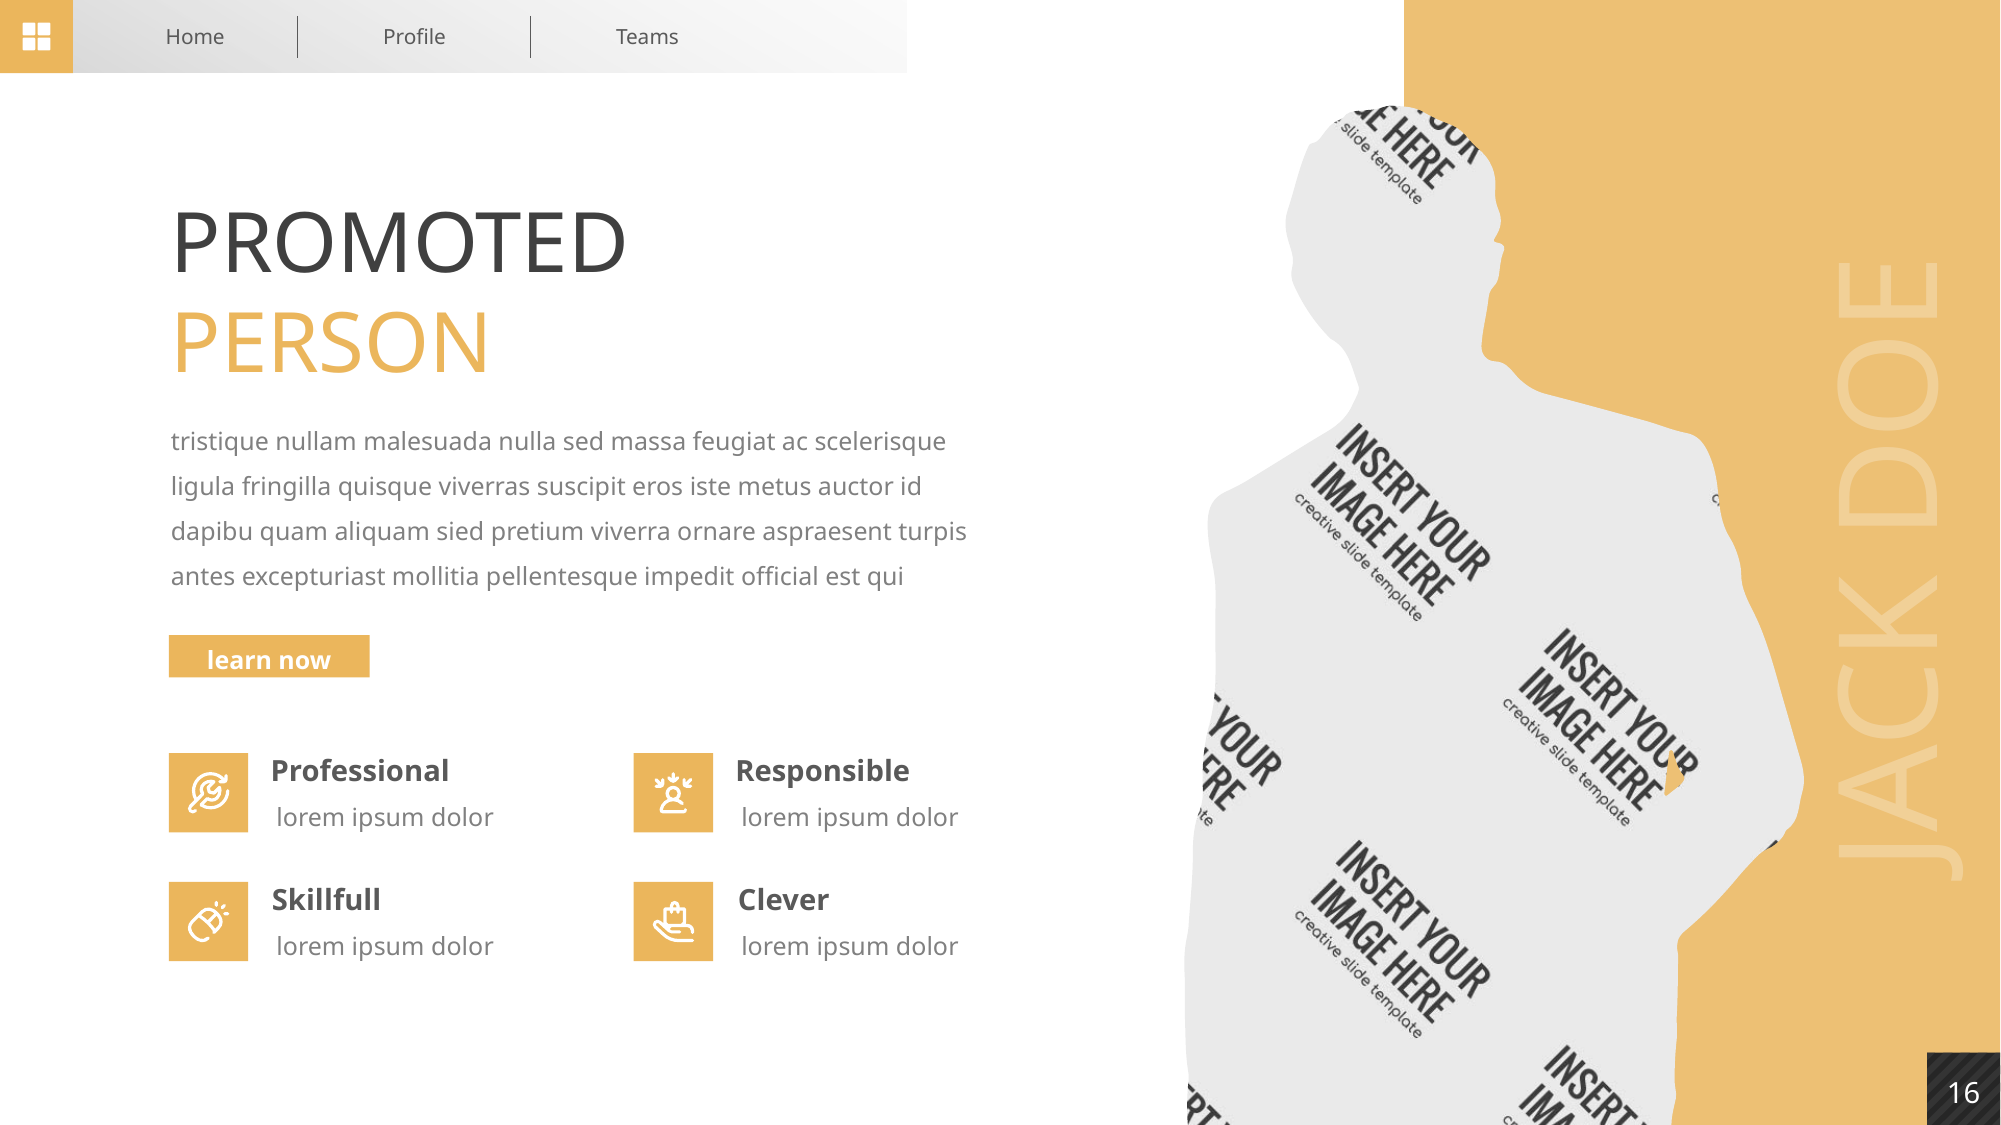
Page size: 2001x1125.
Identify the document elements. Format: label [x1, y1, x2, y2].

text_box [168, 630, 370, 678]
text_box [0, 0, 2001, 1125]
